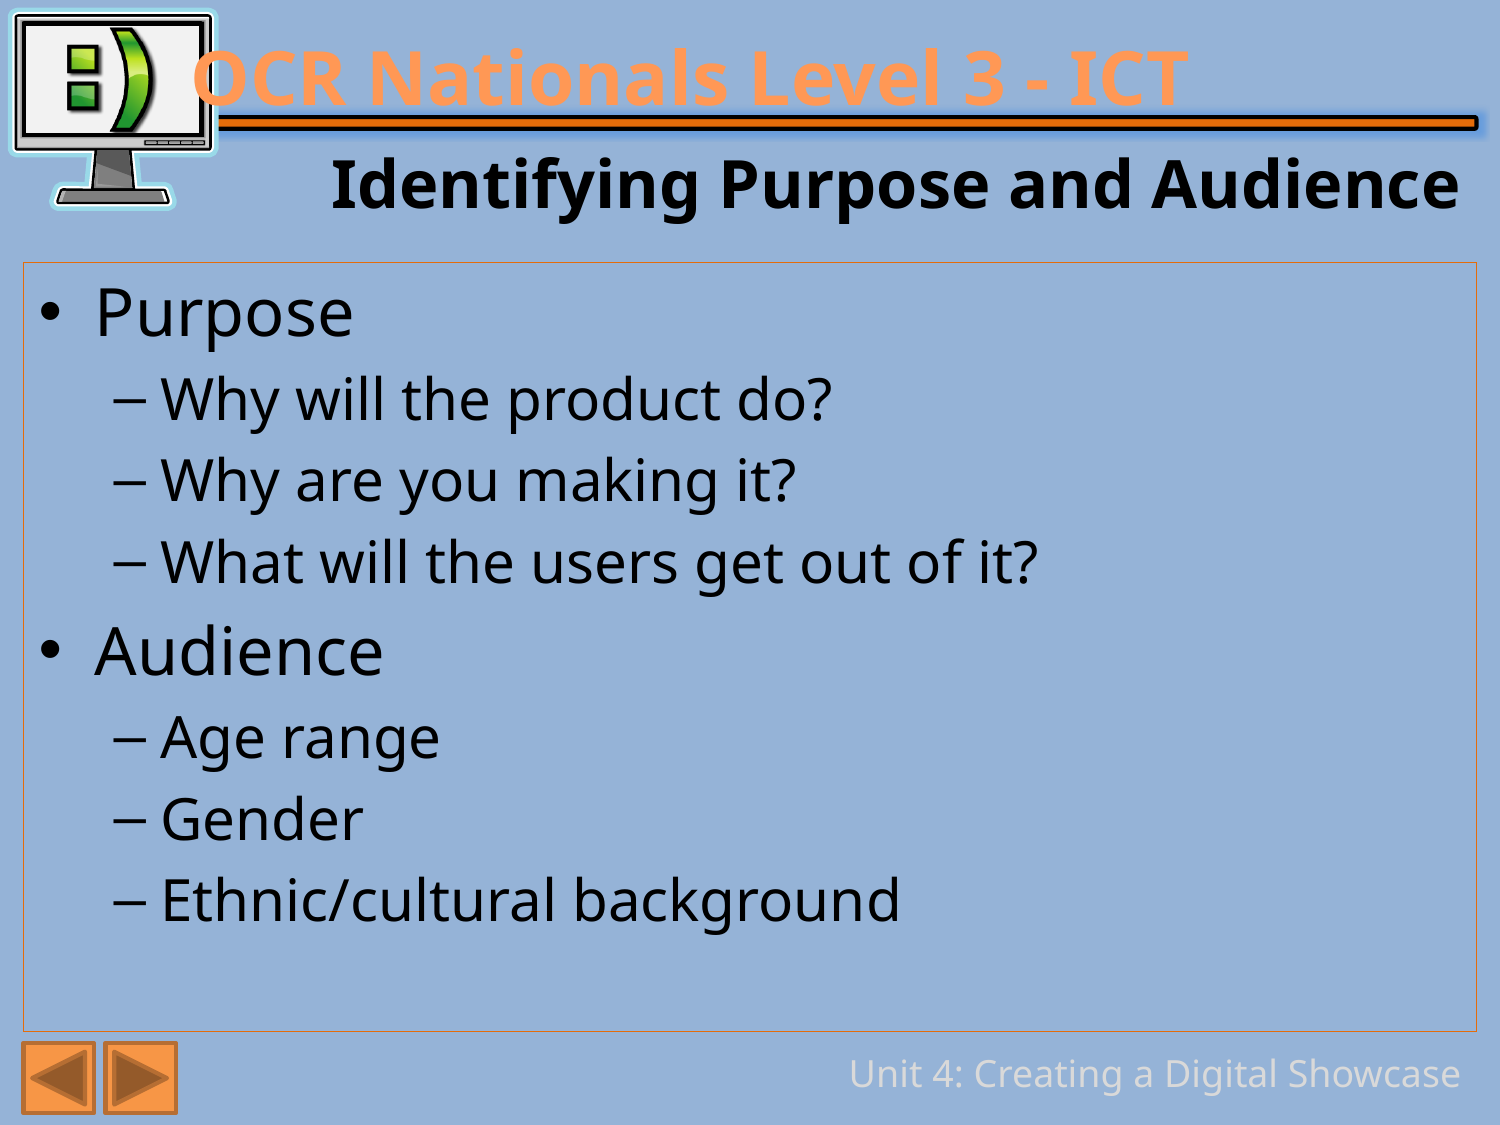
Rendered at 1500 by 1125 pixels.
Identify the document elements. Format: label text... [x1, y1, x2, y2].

list Purpose Why will the product do? Why are you making it? What will the users get out of it? Audience Age range Gender Ethnic/cultural background [23, 262, 1477, 1032]
title Identifying Purpose and Audience [187, 117, 1477, 247]
picture [48, 21, 172, 139]
